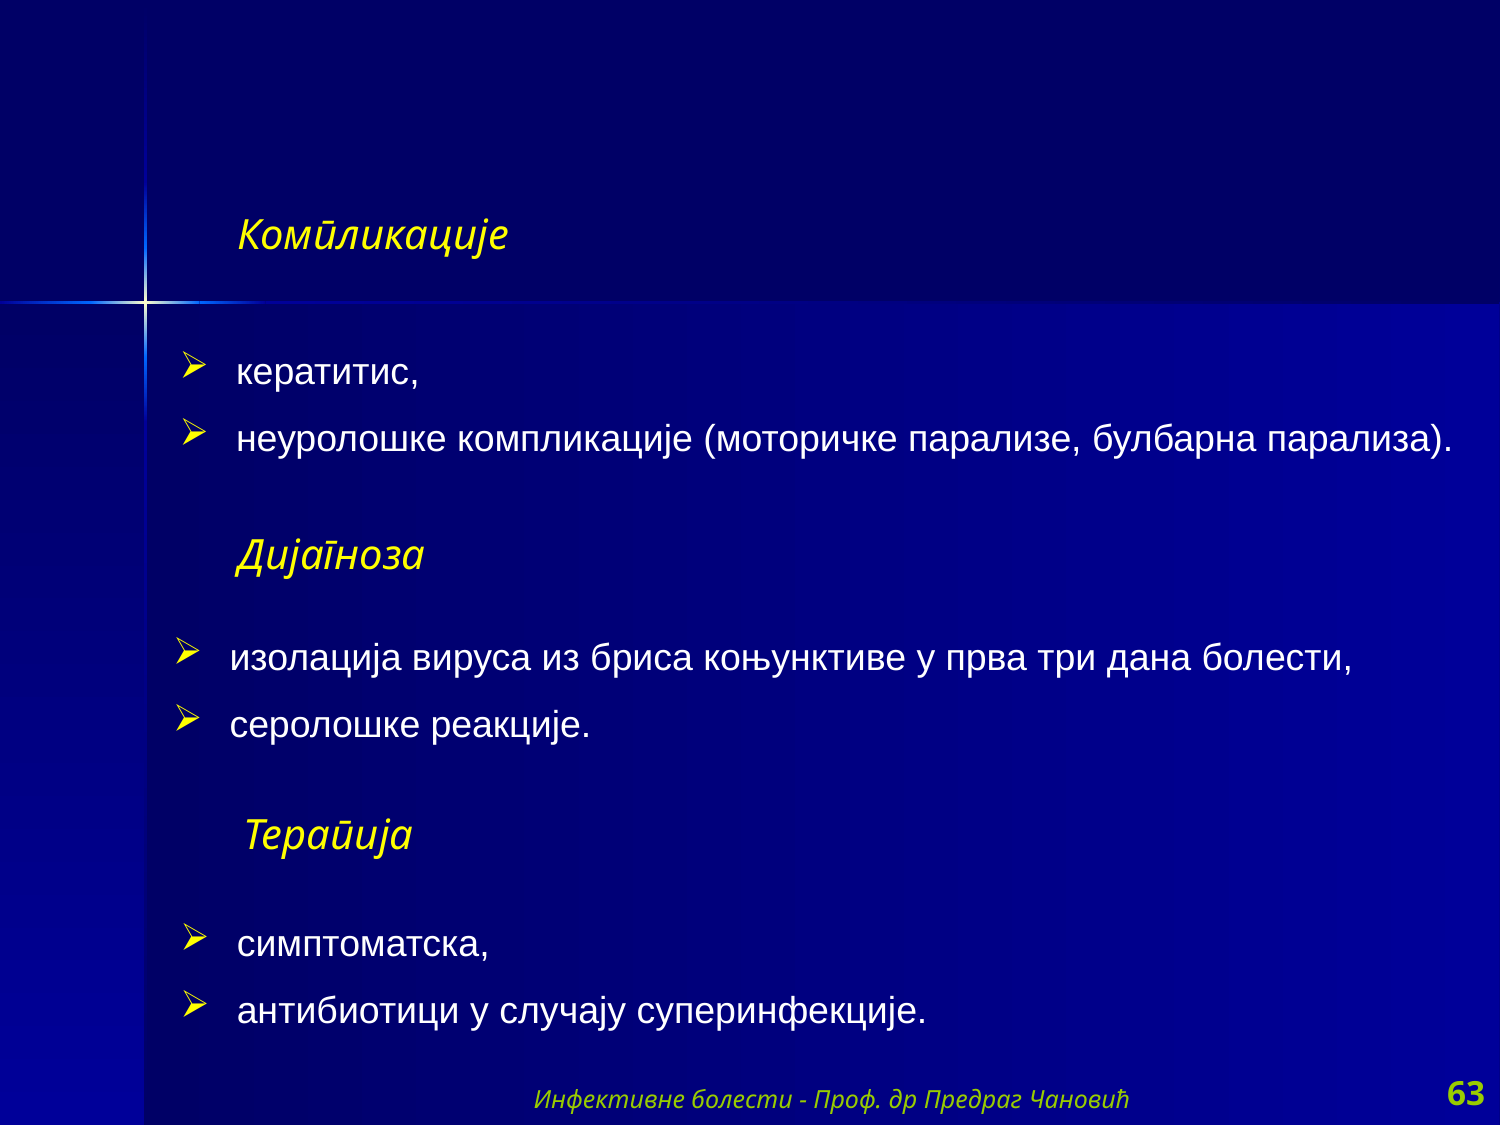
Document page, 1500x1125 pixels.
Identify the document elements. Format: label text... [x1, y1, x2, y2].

text_box кератитис, неуролошке компликације (моторичке парализе, булбарна парализа). [164, 316, 1500, 467]
footer Инфективне болести - Проф. др Предраг Чановић [430, 1049, 1235, 1125]
text_box изолација вируса из бриса коњунктиве у прва три дана болести, серолошке реакције. [158, 602, 1465, 753]
text_box Терапија [229, 800, 465, 865]
text_box Компликације [222, 200, 577, 265]
text_box симптоматска, антибиотици у случају суперинфекције. [165, 888, 1189, 1039]
slide_number 63 [1345, 1049, 1500, 1125]
text_box Дијагноза [224, 520, 479, 586]
